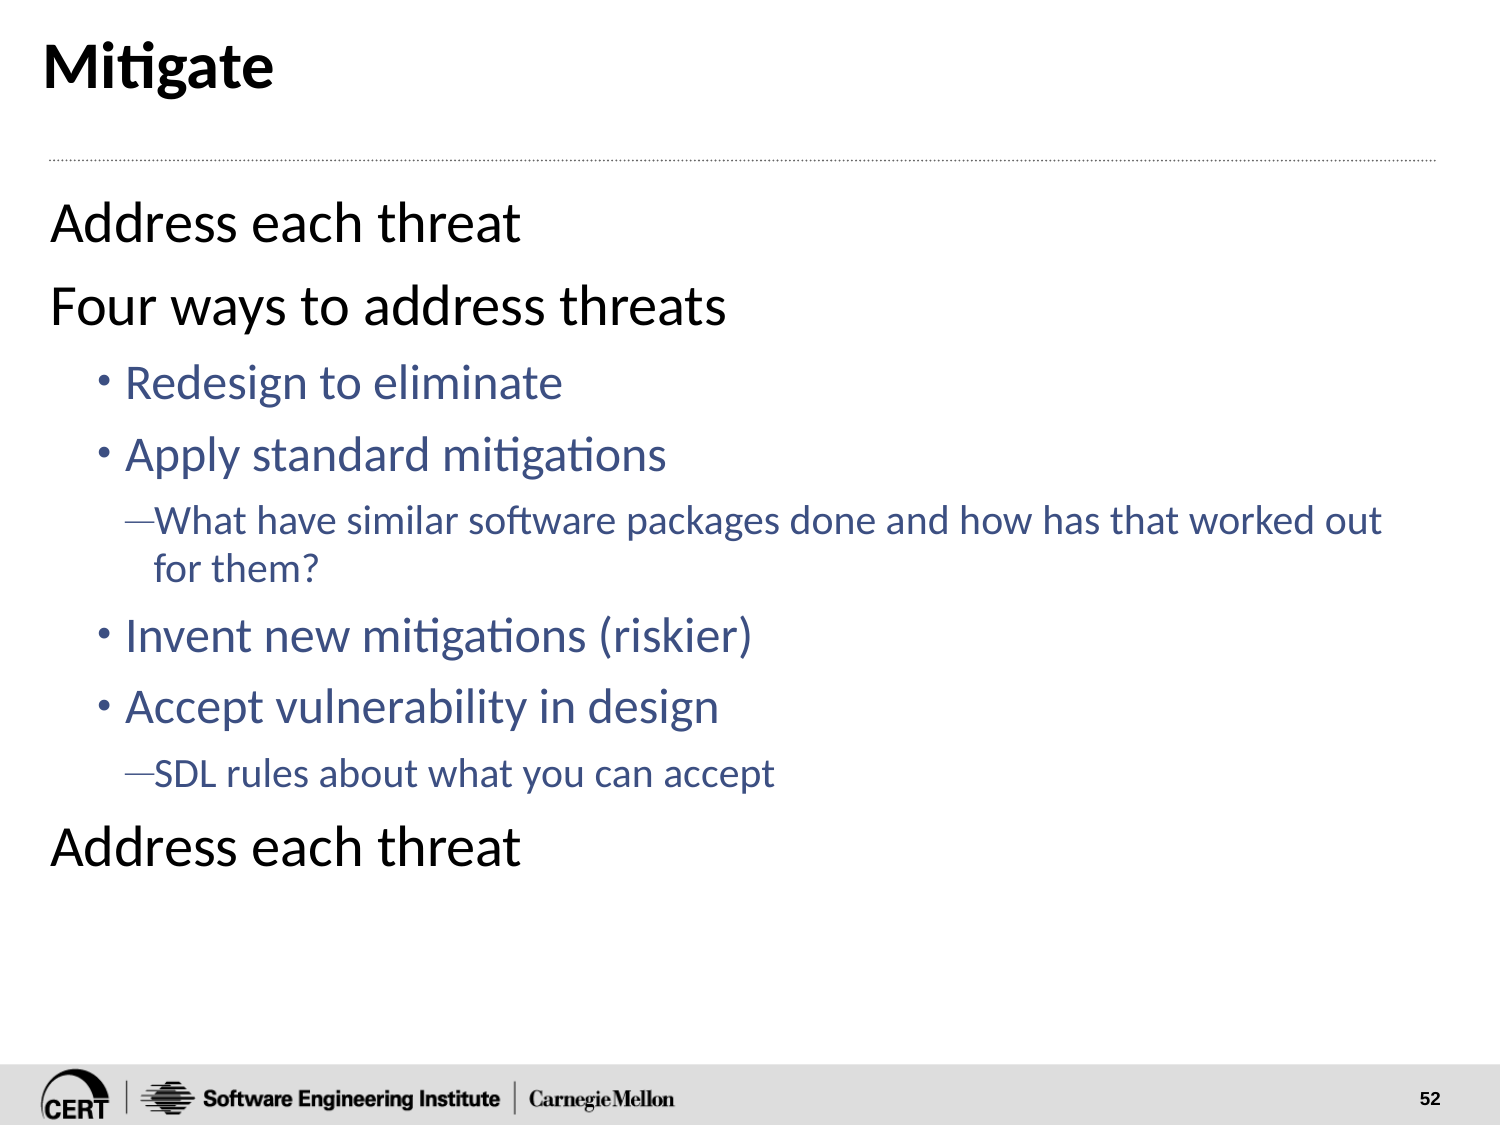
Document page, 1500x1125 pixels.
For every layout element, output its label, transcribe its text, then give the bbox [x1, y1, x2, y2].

title Mitigate [42, 37, 1434, 155]
list Address each threat Four ways to address threats Redesign to eliminate Apply standard mitigations What have similar software packages done and how has that worked out for them? Invent new mitigations (riskier) Accept vulnerability in design SDL rules about what you can accept Address each threat [49, 187, 1438, 1001]
picture [24, 1065, 688, 1125]
